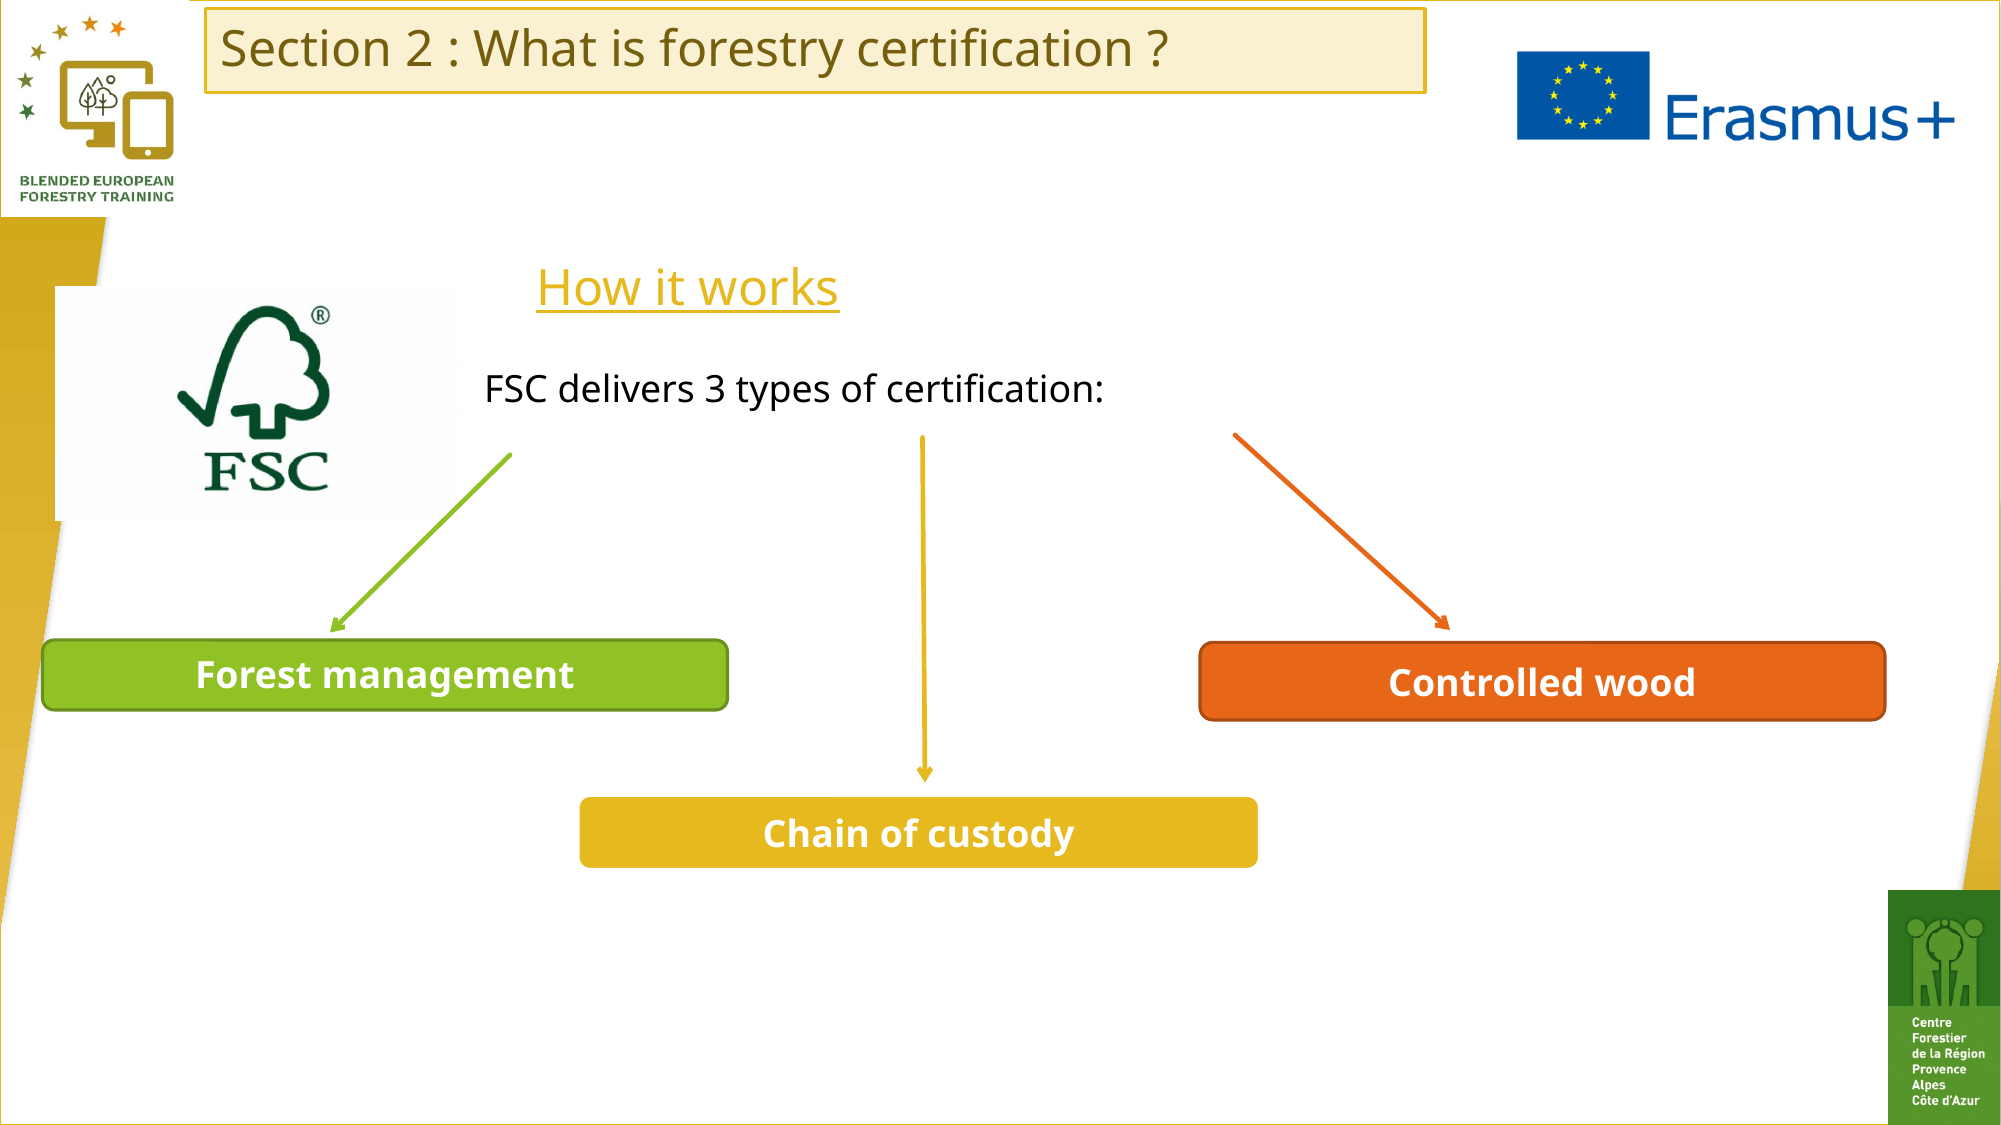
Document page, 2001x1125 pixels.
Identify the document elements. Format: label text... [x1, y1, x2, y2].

text_box Controlled wood [1198, 640, 1887, 722]
title Section 2 : What is forestry certification ? [204, 7, 1427, 94]
picture [1490, 25, 1980, 166]
picture [1888, 890, 2000, 1125]
text_box FSC delivers 3 types of certification: [469, 357, 1120, 418]
text_box How it works [521, 248, 1075, 324]
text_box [329, 454, 511, 633]
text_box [1234, 434, 1451, 631]
text_box Chain of custody [575, 792, 1263, 873]
picture [0, 0, 190, 218]
picture [54, 285, 461, 522]
text_box [1963, 658, 2000, 890]
text_box [0, 0, 2000, 1125]
text_box [0, 225, 105, 930]
text_box Forest management [40, 638, 730, 712]
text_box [921, 436, 926, 783]
